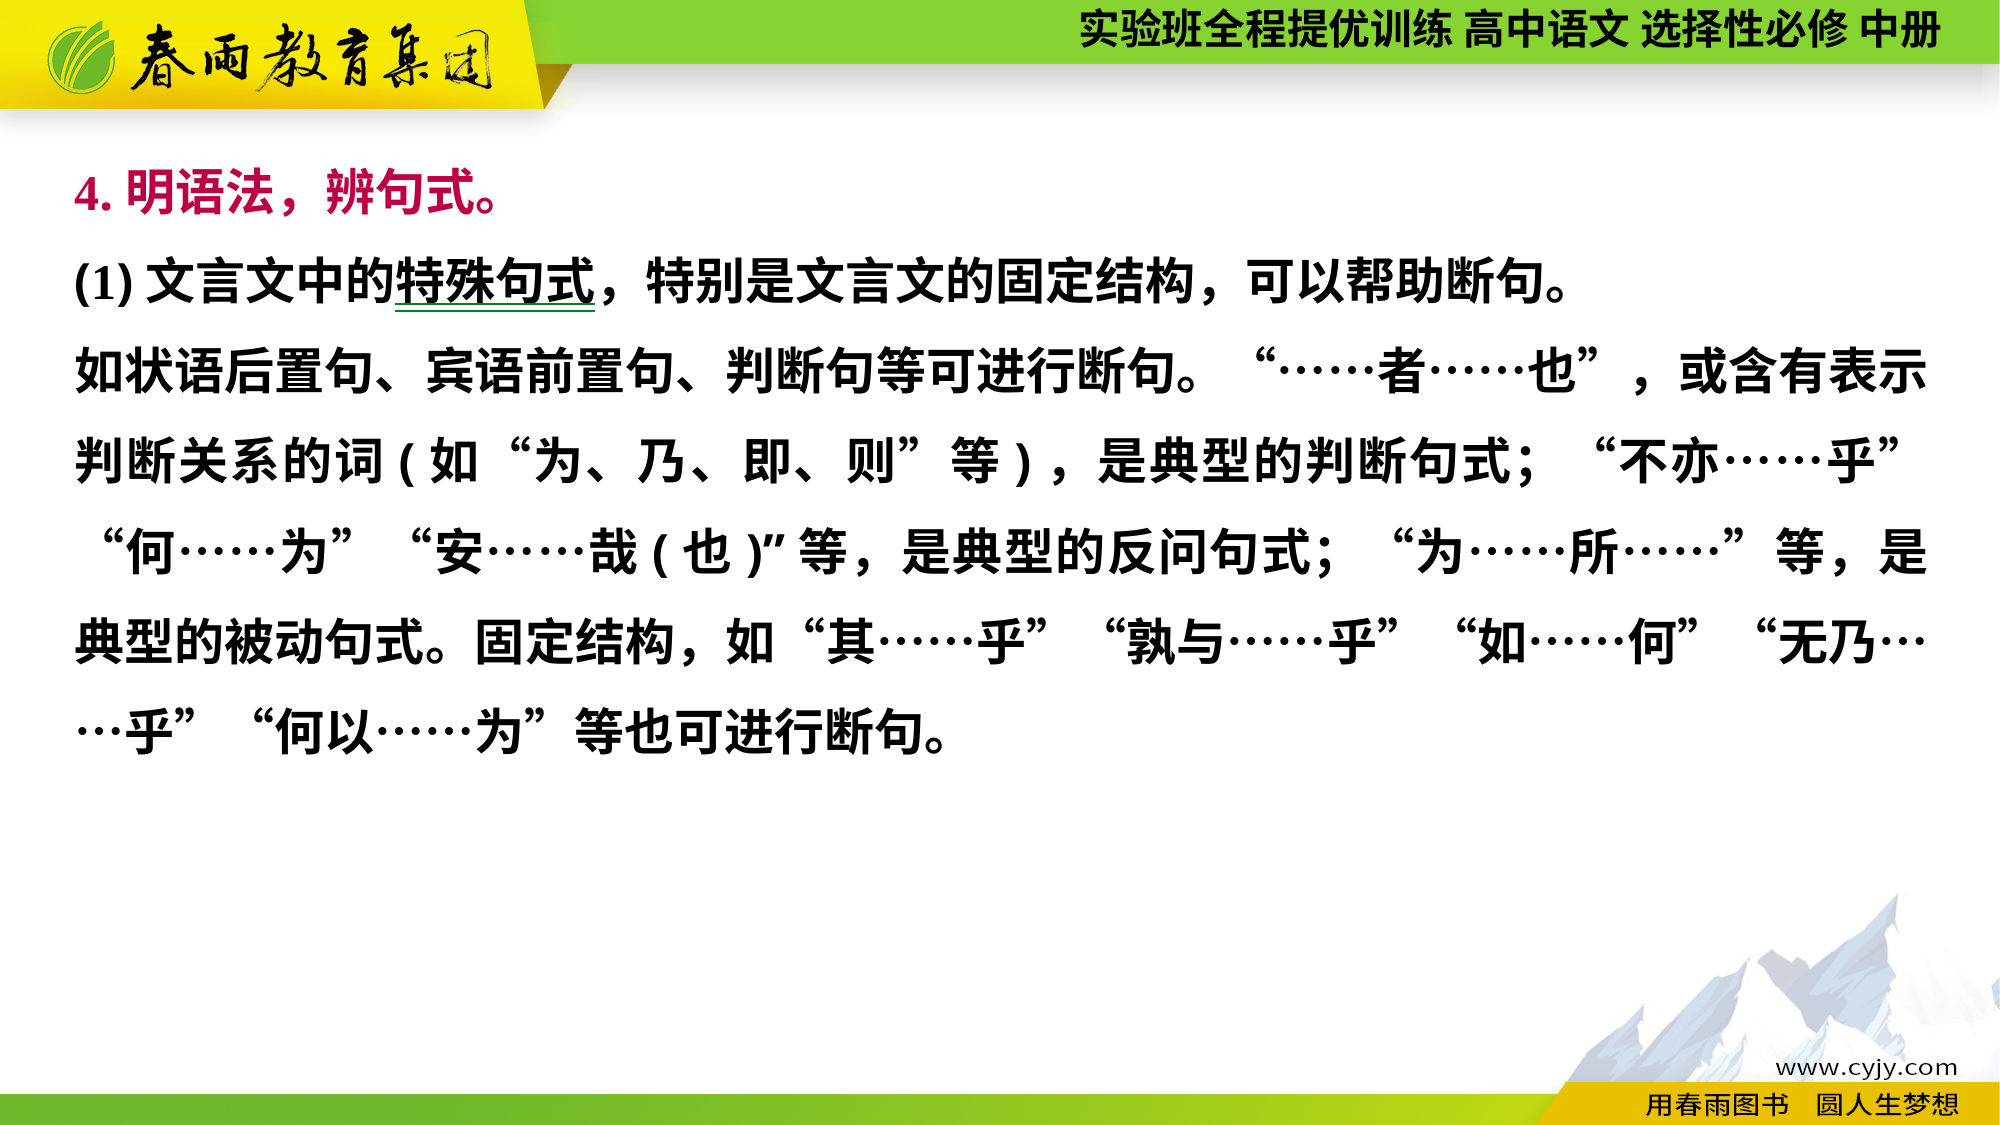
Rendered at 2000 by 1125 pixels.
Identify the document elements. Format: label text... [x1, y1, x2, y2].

list 4.明语法，辨句式。 (1)文言文中的特殊句式，特别是文言文的固定结构，可以帮助断句。 如状语后置句、宾语前置句、判断句等可进行断句。“……者……也”，或含有表示判断关系的词(如“为、乃、即、则”等)，是典型的判断句式；“不亦……乎”“何……为”“安……哉(也)”等，是典型的反问句式；“为……所……”等，是典型的被动句式。固定结构，如“其……乎”“孰与……乎”“如……何”“无乃……乎”“何以……为”等也可进行断句。 [59, 122, 1944, 763]
picture [0, 0, 2000, 1125]
